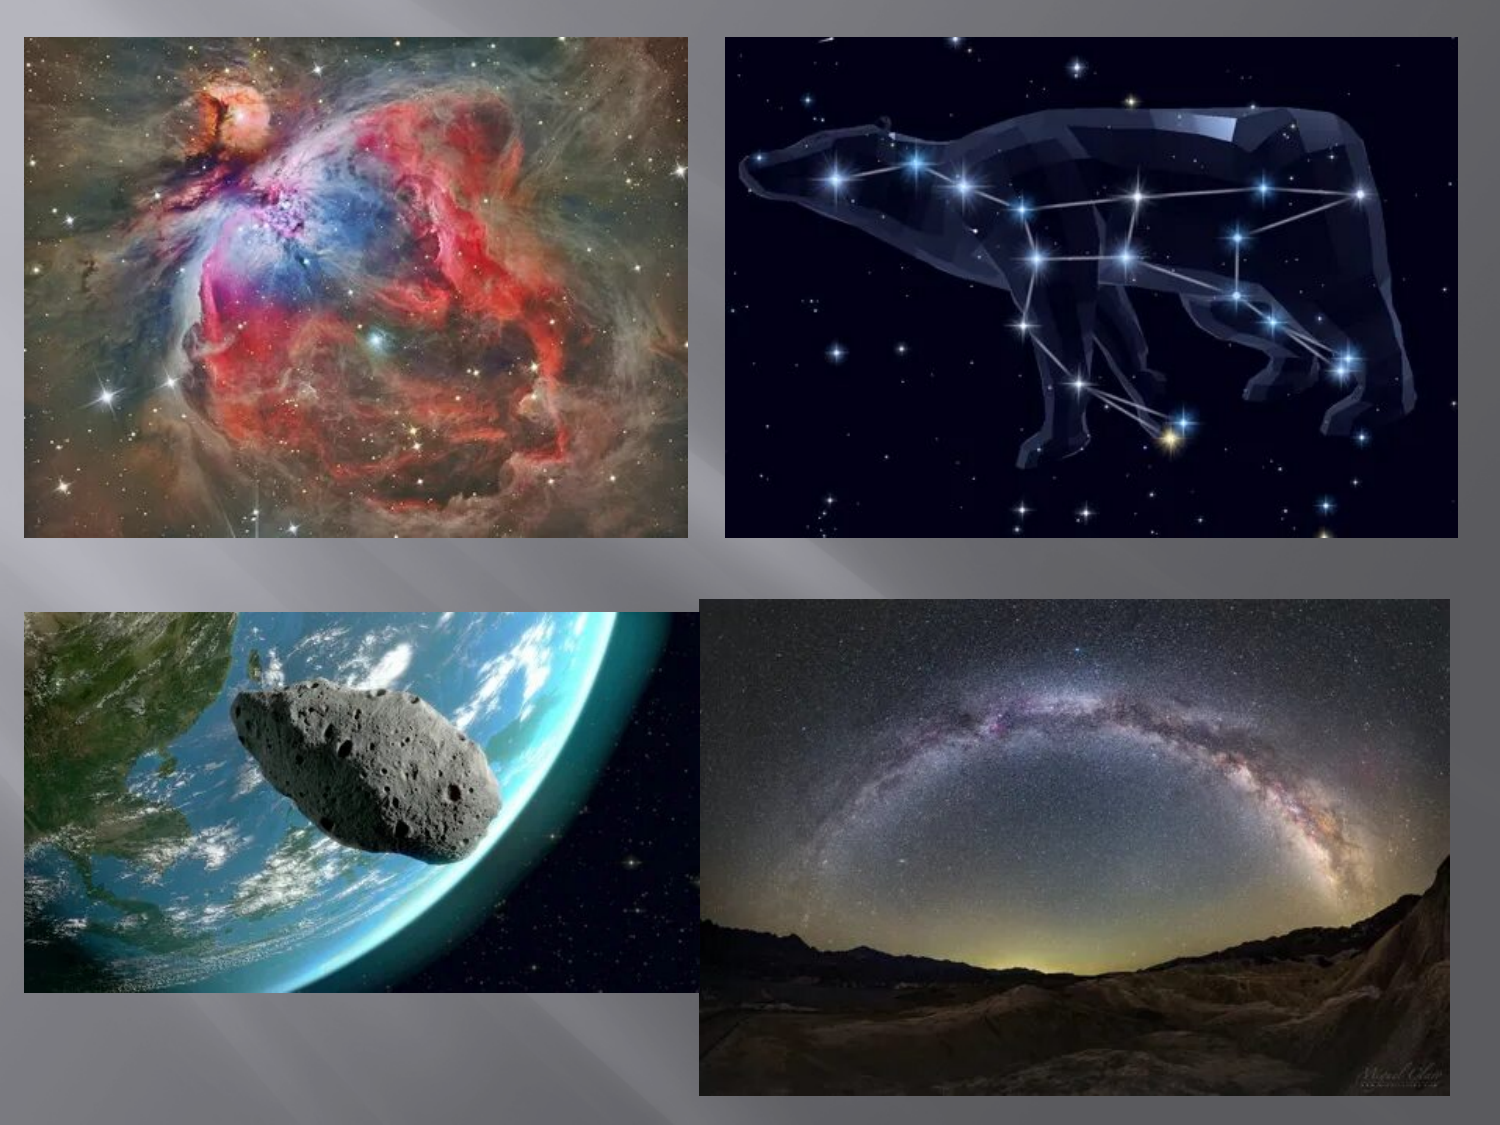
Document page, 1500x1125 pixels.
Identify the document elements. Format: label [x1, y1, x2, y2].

picture [24, 599, 1451, 1096]
picture [24, 37, 688, 538]
picture [724, 37, 1459, 538]
